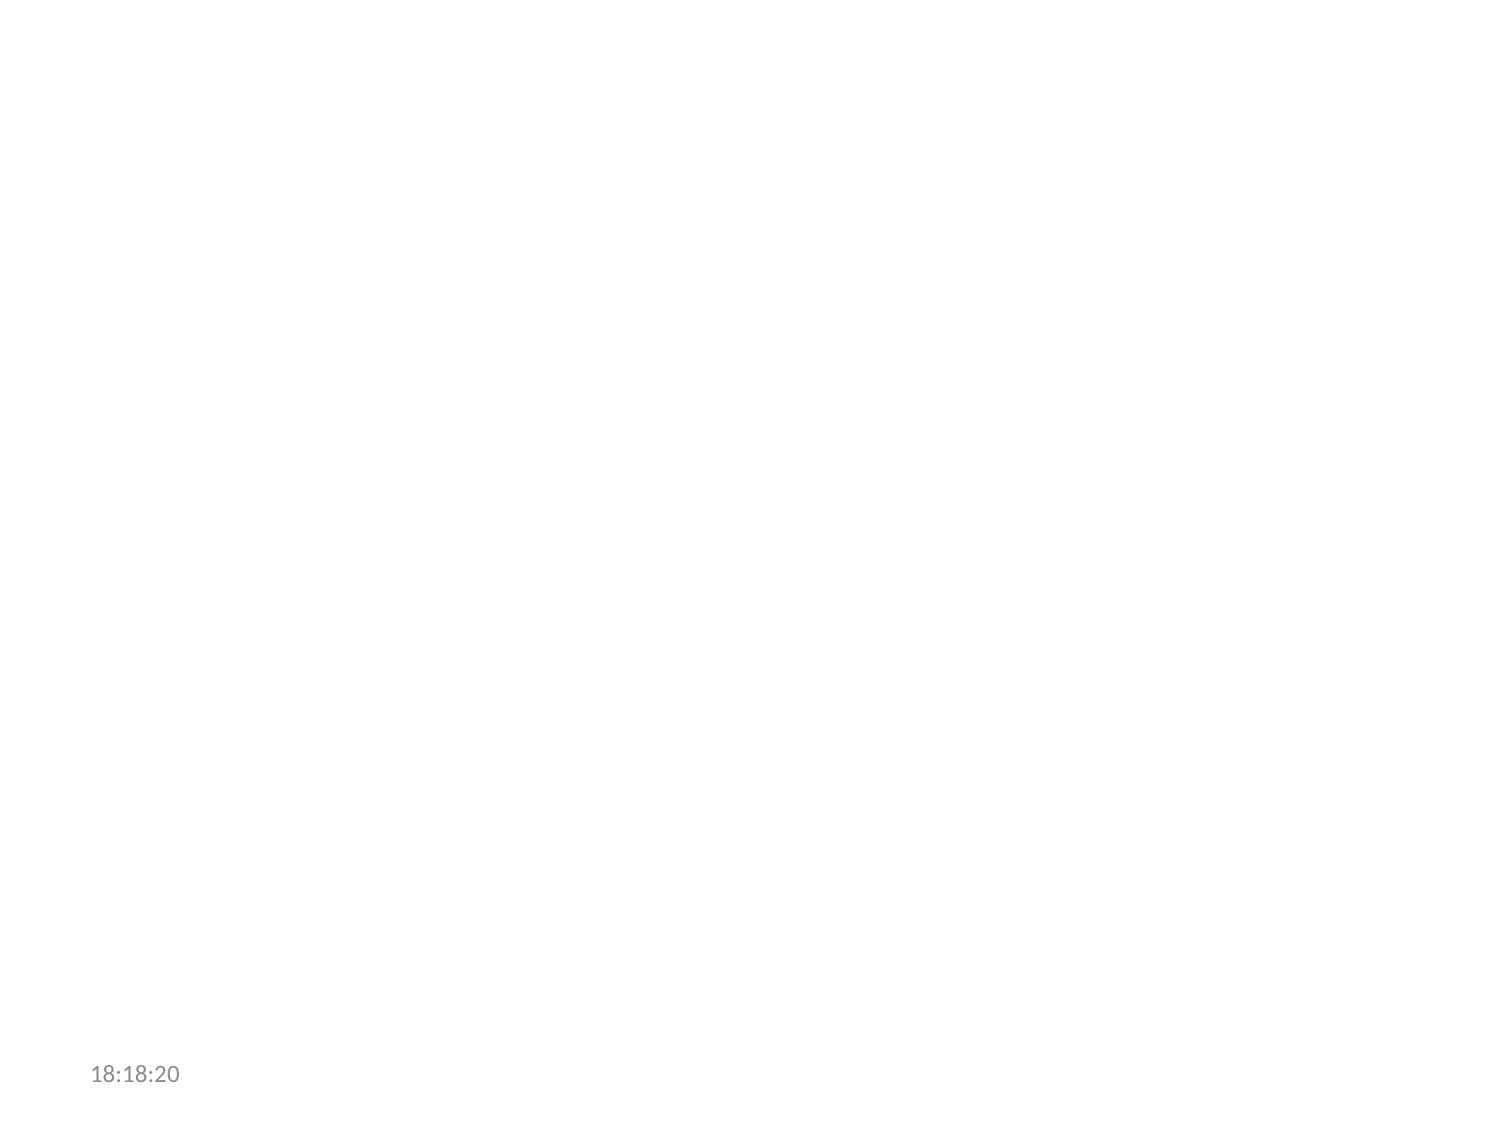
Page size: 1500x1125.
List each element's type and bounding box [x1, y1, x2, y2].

slide_number [75, 1042, 425, 1103]
